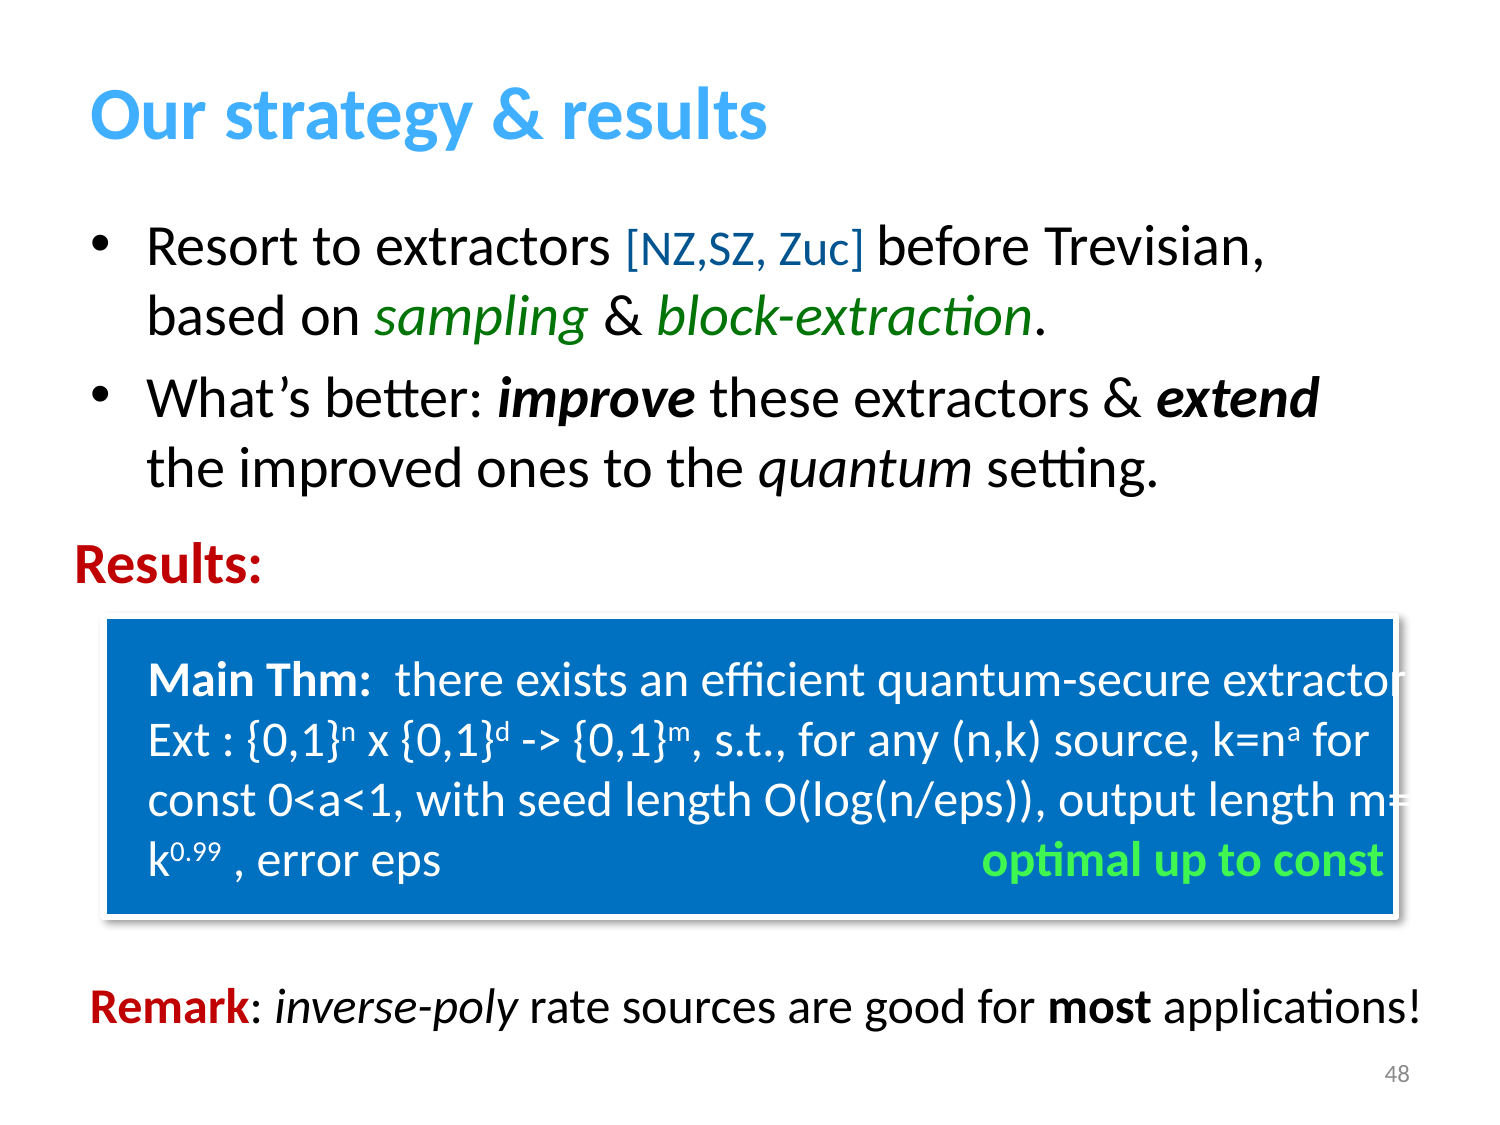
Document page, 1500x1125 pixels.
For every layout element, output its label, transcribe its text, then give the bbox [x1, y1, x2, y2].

text_box Remark: inverse-poly rate sources are good for most applications! [74, 966, 1440, 1042]
title Our strategy & results [75, 45, 1425, 175]
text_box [103, 616, 1450, 918]
text_box Results: [60, 518, 280, 603]
list Resort to extractors [NZ,SZ, Zuc] before Trevisian, based on sampling & block-extraction. What’s better: improve these extractors & extend the improved ones to the quantum setting. [75, 199, 1425, 530]
slide_number 48 [1074, 1042, 1425, 1103]
